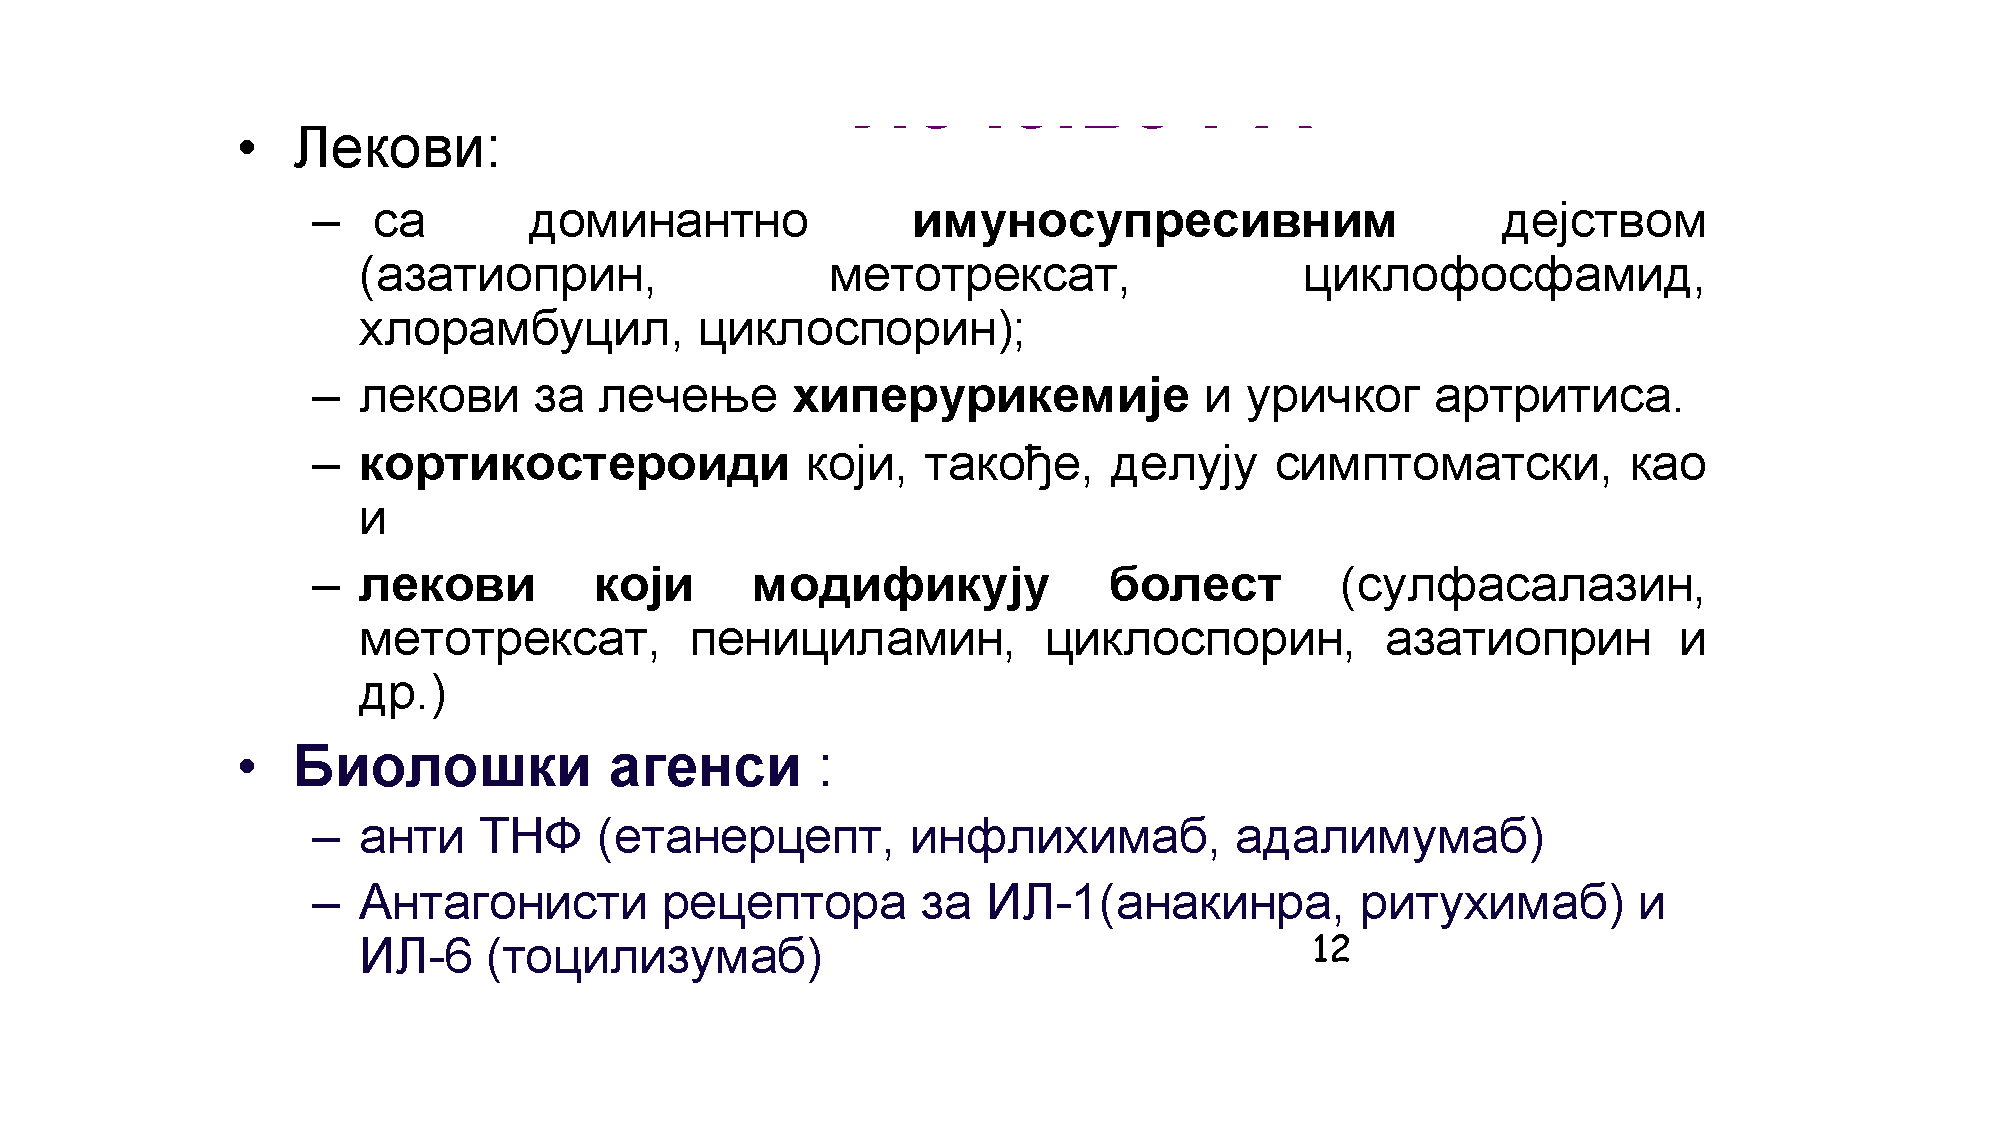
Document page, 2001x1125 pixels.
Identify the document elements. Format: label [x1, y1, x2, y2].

picture [222, 126, 1723, 1018]
